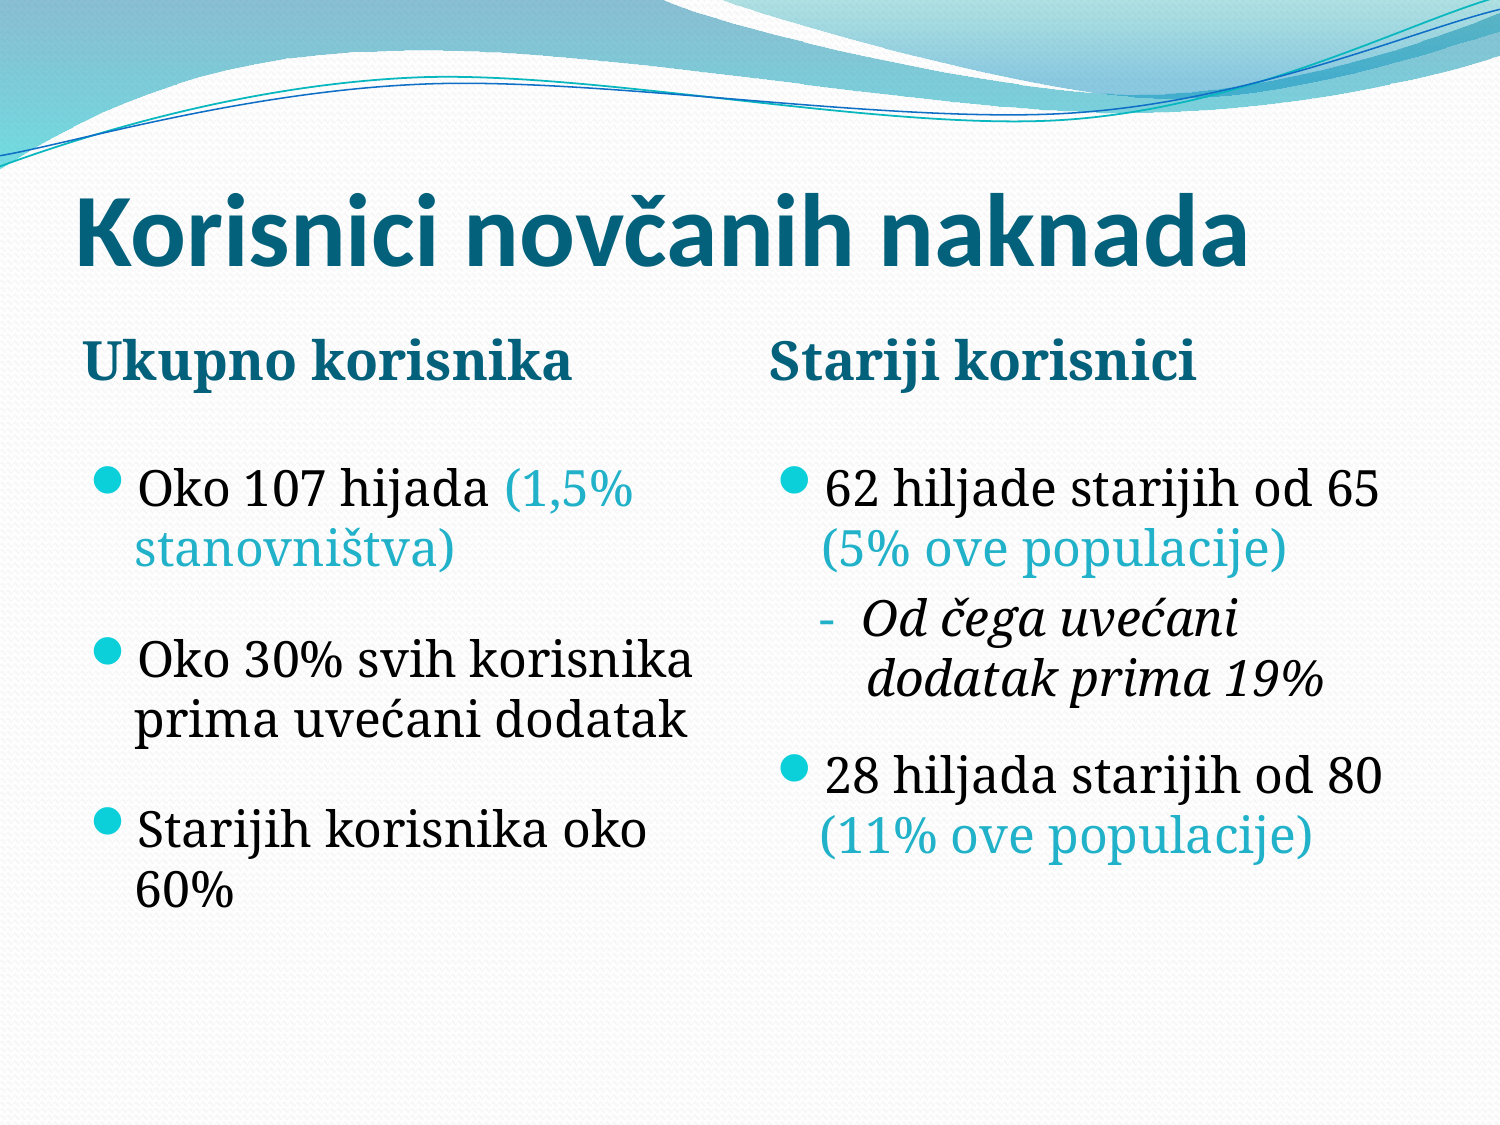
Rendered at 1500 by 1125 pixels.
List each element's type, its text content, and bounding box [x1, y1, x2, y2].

title Korisnici novčanih naknada [75, 99, 1425, 288]
list 62 hiljade starijih od 65 (5% ove populacije) - Od čega uvećani dodatak prima 19% 28 hiljada starijih od 80 (11% ove populacije) [761, 456, 1425, 1088]
list Stariji korisnici [761, 305, 1425, 413]
list Ukupno korisnika [75, 304, 738, 413]
list Oko 107 hijada (1,5% stanovništva) Oko 30% svih korisnika prima uvećani dodatak Starijih korisnika oko 60% [75, 456, 738, 1088]
